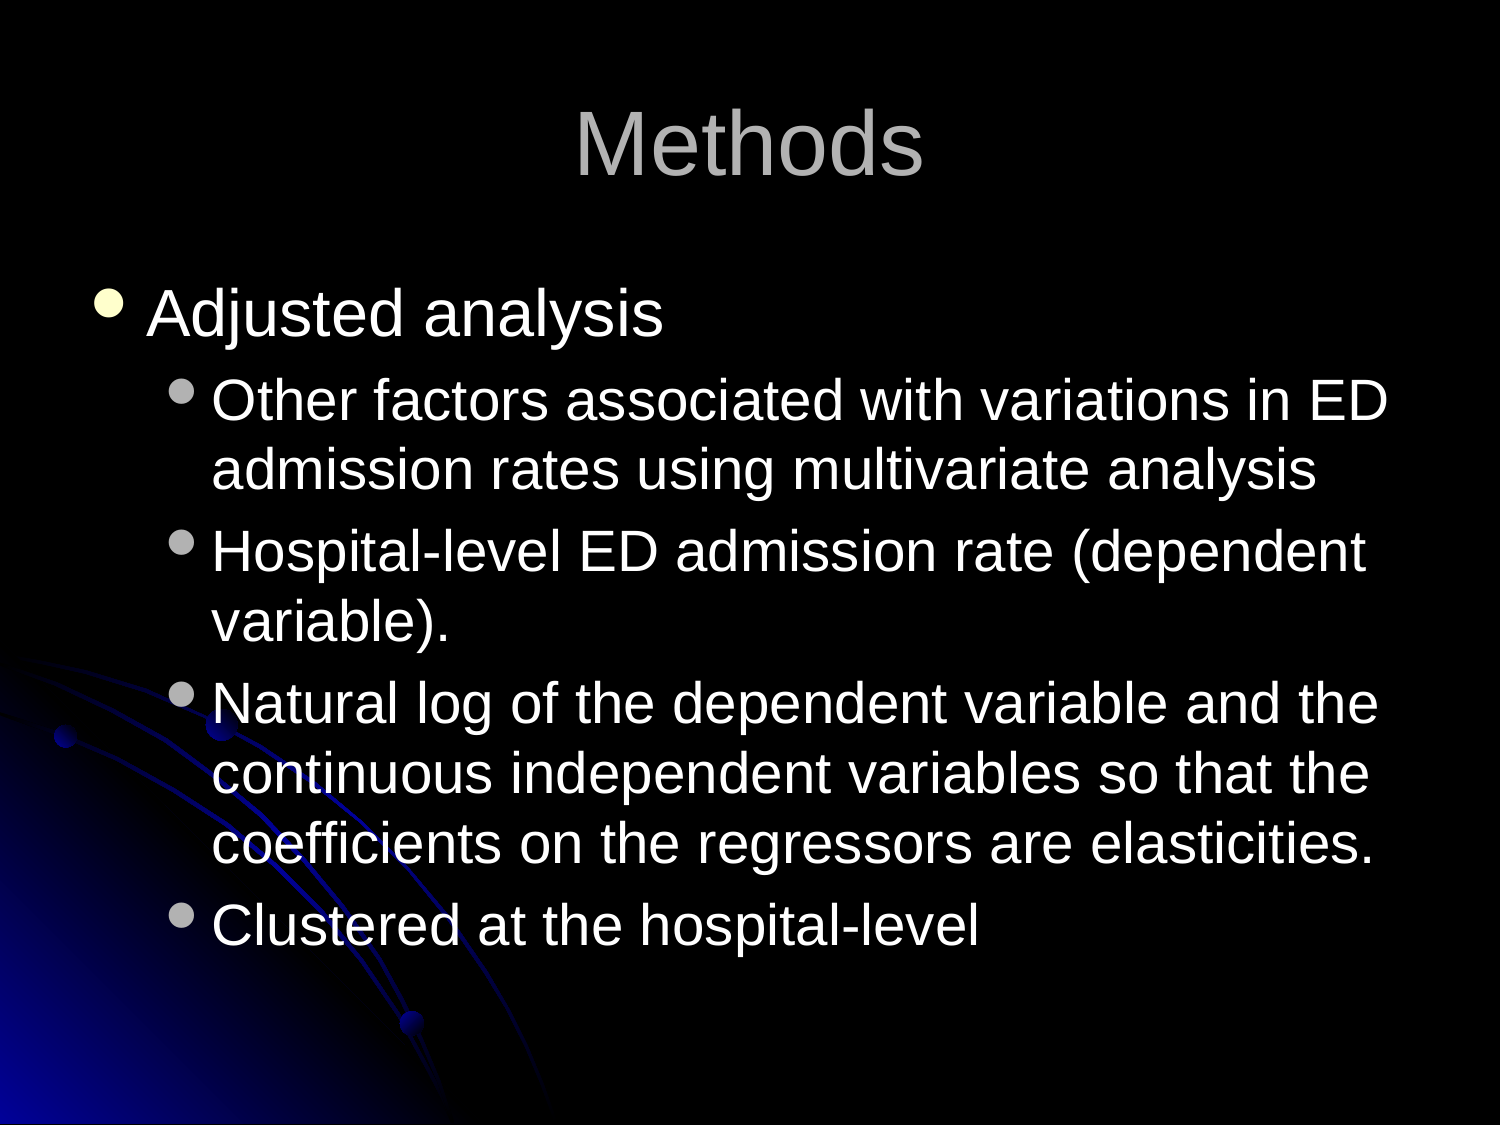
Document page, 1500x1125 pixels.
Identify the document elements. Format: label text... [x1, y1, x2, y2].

list Adjusted analysis Other factors associated with variations in ED admission rates using multivariate analysis Hospital-level ED admission rate (dependent variable). Natural log of the dependent variable and the continuous independent variables so that the coefficients on the regressors are elasticities. Clustered at the hospital-level [74, 262, 1426, 1006]
title Methods [74, 45, 1426, 233]
